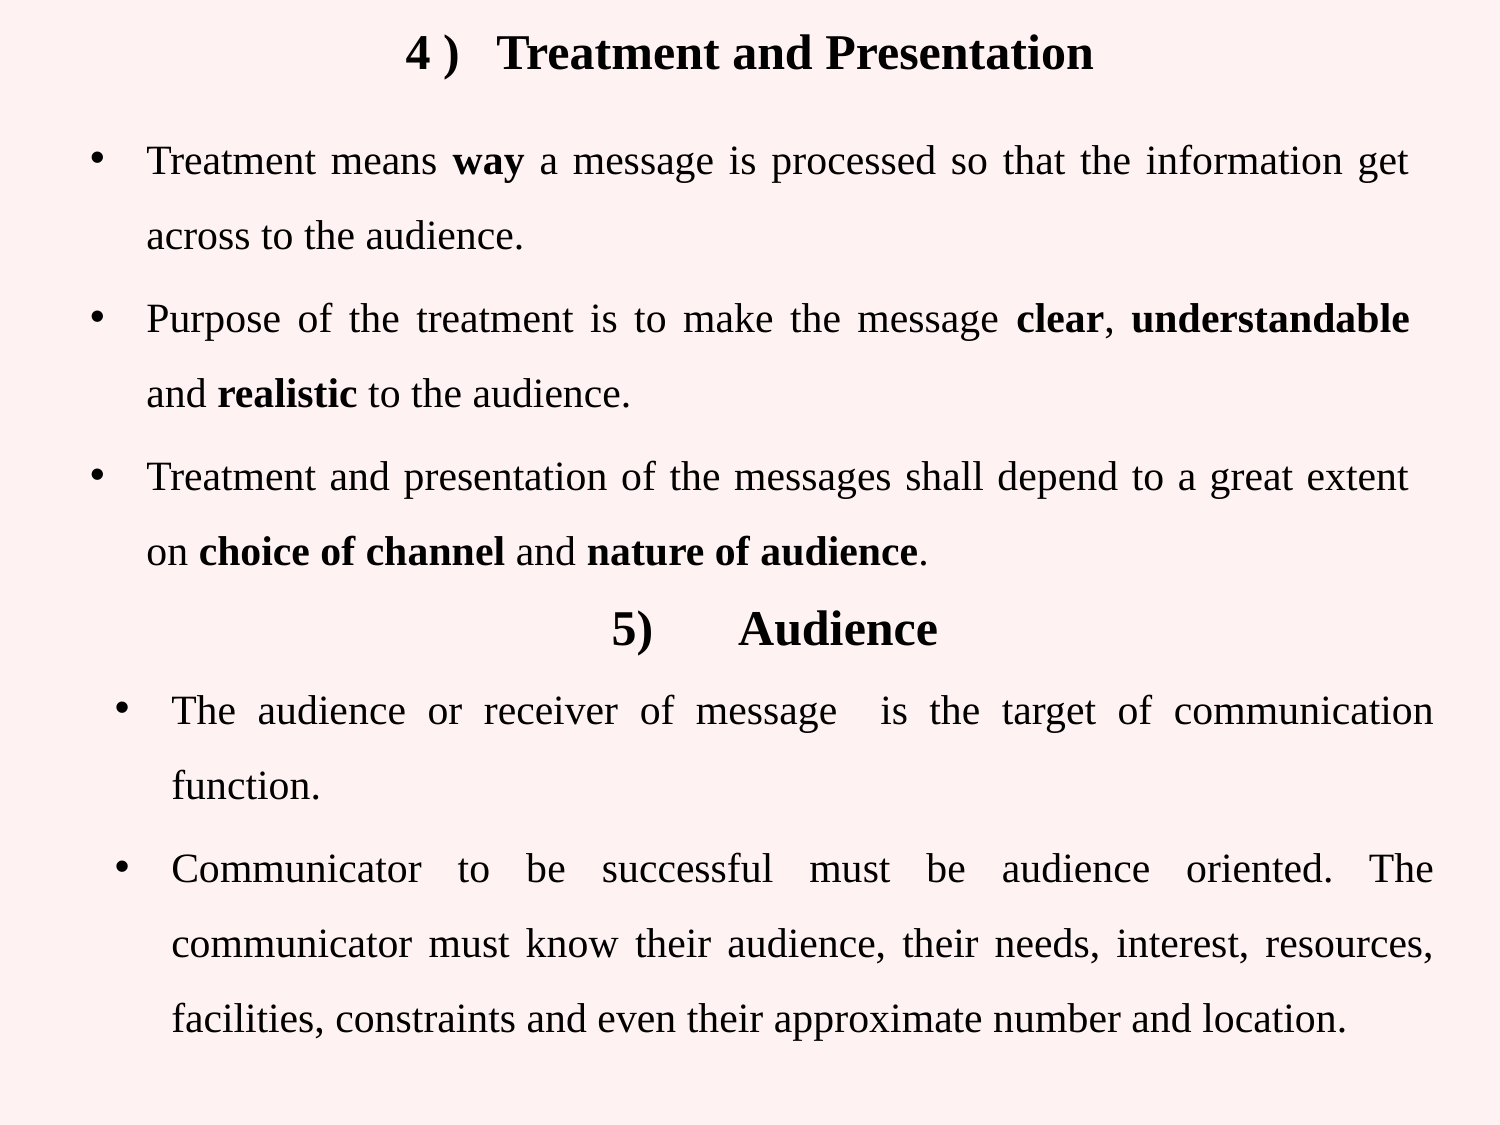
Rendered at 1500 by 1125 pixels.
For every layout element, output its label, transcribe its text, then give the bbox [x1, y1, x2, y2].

list Treatment means way a message is processed so that the information get across to the audience. Purpose of the treatment is to make the message clear, understandable and realistic to the audience. Treatment and presentation of the messages shall depend to a great extent on choice of channel and nature of audience. [75, 99, 1425, 613]
title 4 ) Treatment and Presentation [75, 0, 1425, 99]
text_box 5) Audience [99, 575, 1450, 650]
text_box The audience or receiver of message is the target of communication function. Communicator to be successful must be audience oriented. The communicator must know their audience, their needs, interest, resources, facilities, constraints and even their approximate number and location. [99, 650, 1450, 1063]
